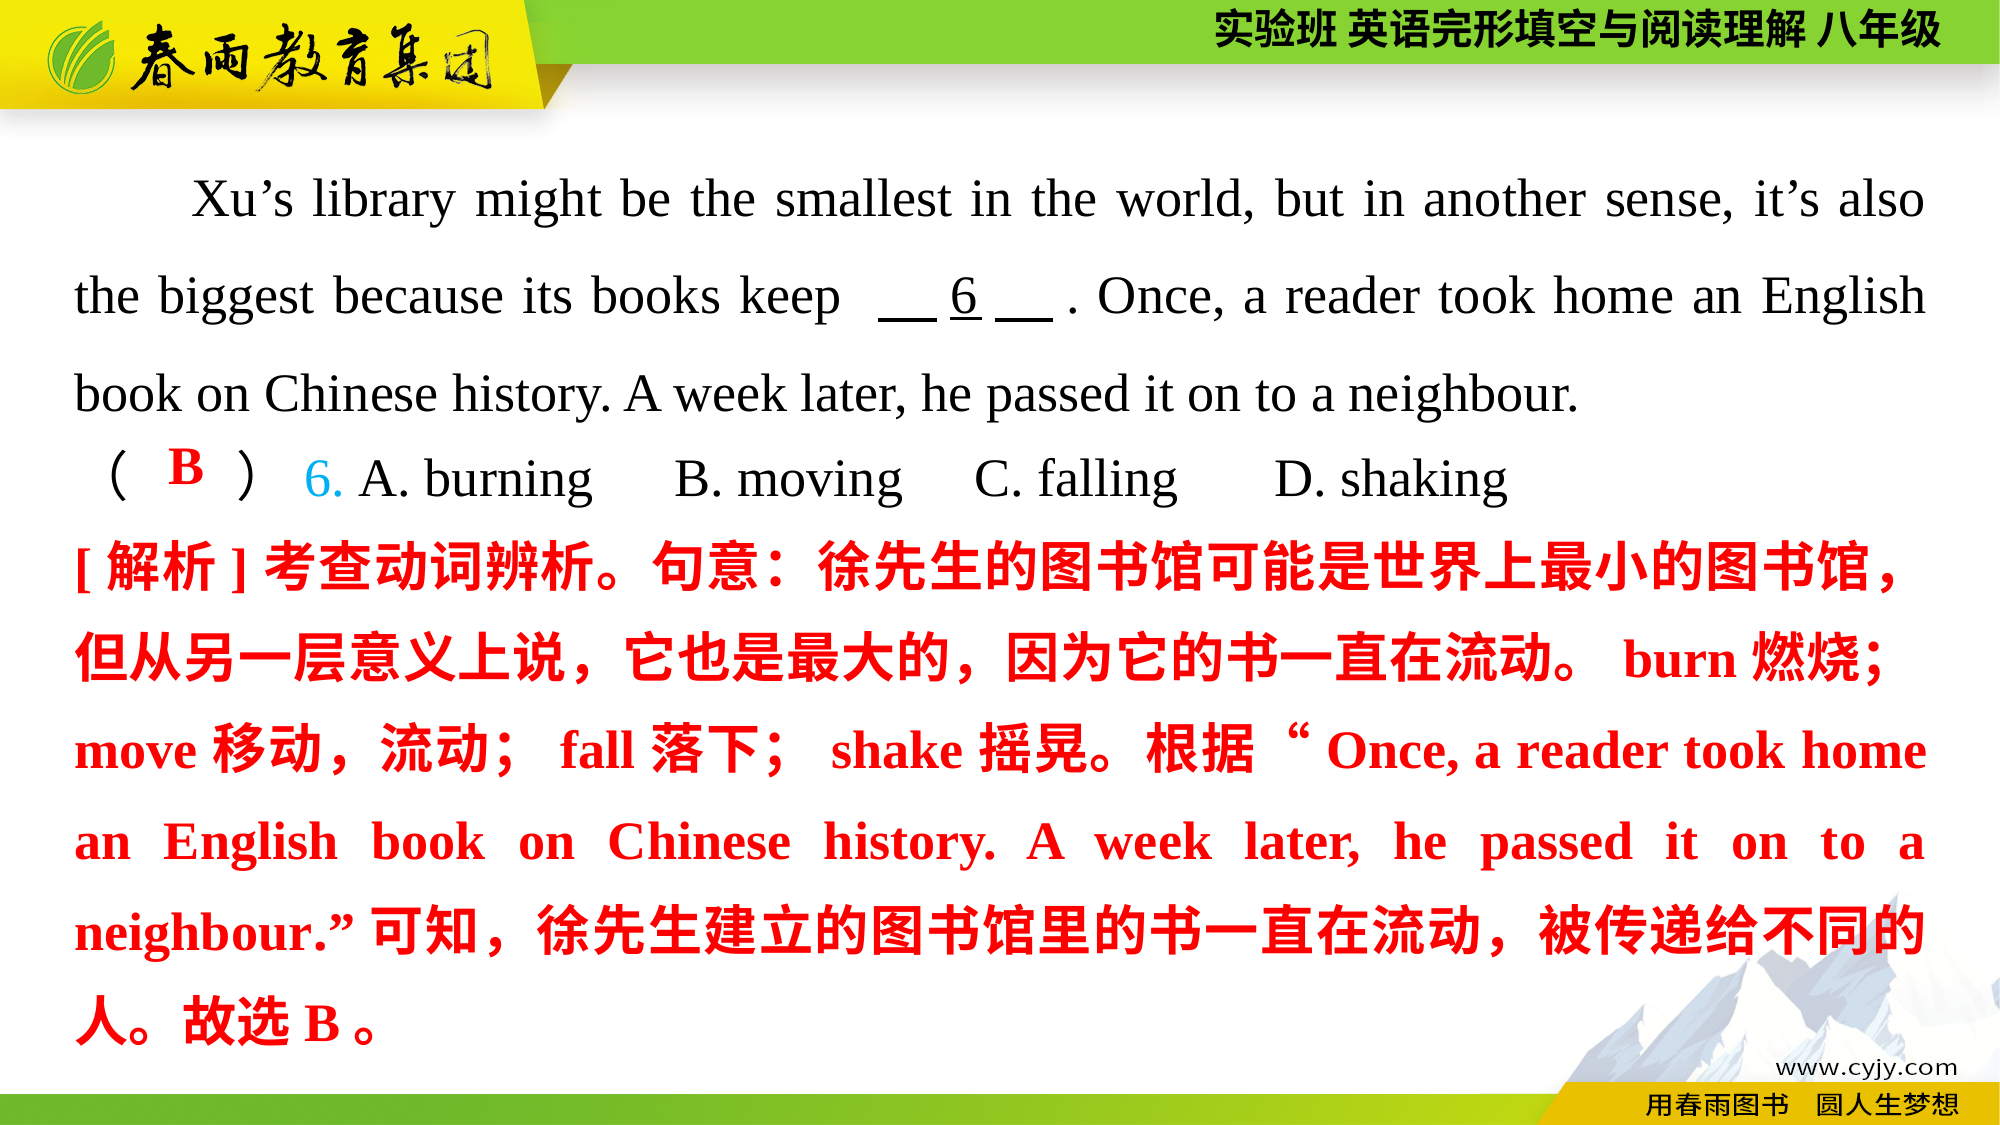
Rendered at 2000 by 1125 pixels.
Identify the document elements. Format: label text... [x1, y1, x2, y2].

list Xu’s library might be the smallest in the world, but in another sense, it’s also the biggest because its books keep 6 . Once, a reader took home an English book on Chinese history. A week later, he passed it on to a neighbour. [59, 122, 1944, 408]
text_box （ ）6. A. burning B. moving C. falling D. shaking [59, 408, 1944, 498]
text_box [解析]考查动词辨析。句意：徐先生的图书馆可能是世界上最小的图书馆，但从另一层意义上说，它也是最大的，因为它的书一直在流动。burn燃烧；move移动，流动；fall落下；shake摇晃。根据“Once, a reader took home an English book on Chinese history. A week later, he passed it on to a neighbour.”可知，徐先生建立的图书馆里的书一直在流动，被传递给不同的人。故选B。 [59, 498, 1944, 1060]
picture [0, 0, 2000, 1125]
text_box B [153, 422, 220, 498]
